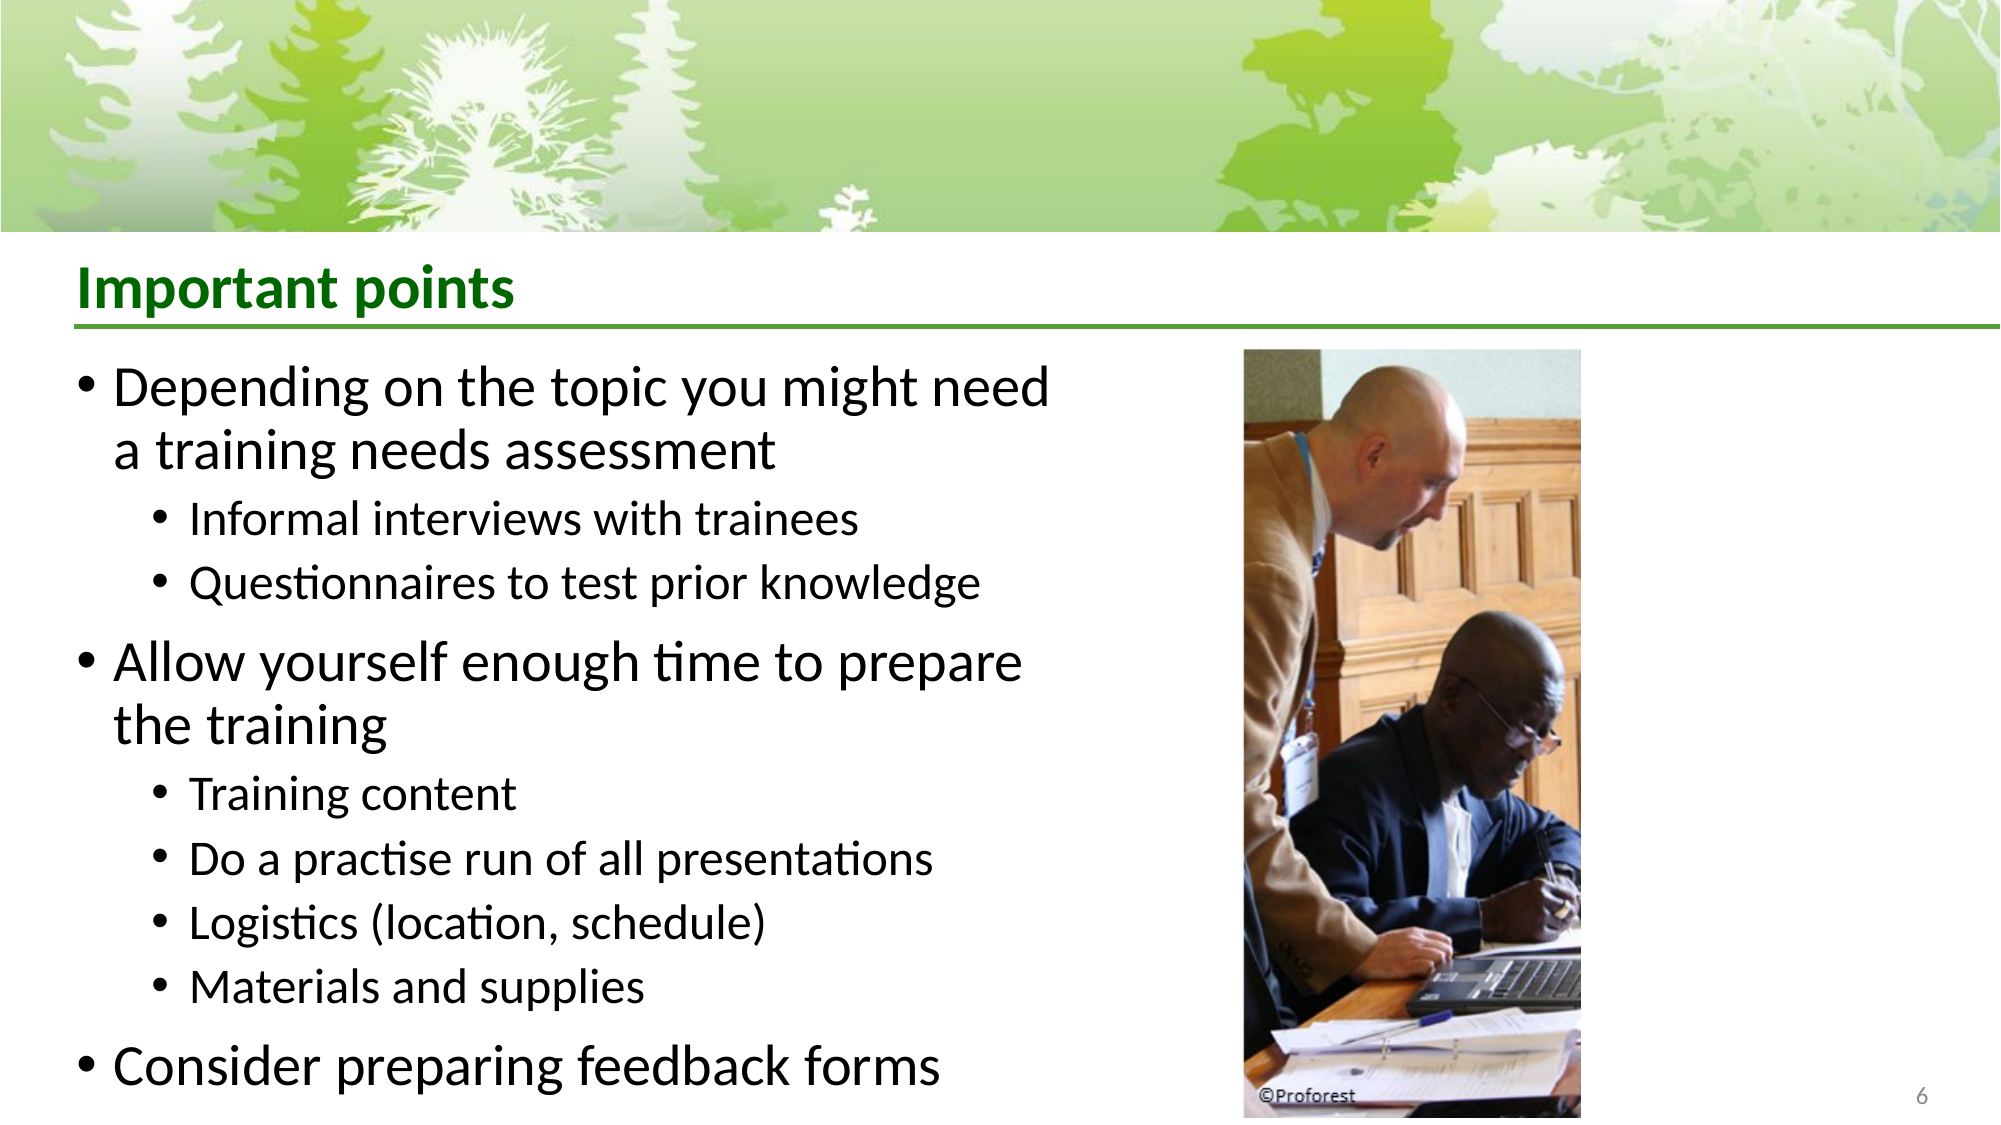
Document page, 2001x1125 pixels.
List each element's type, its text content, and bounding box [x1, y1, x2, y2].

picture [0, 0, 2000, 232]
title Important points [61, 194, 1412, 382]
slide_number 6 [1493, 1065, 1944, 1125]
picture [1241, 348, 1581, 1118]
list Depending on the topic you might need a training needs assessment Informal interviews with trainees Questionnaires to test prior knowledge Allow yourself enough time to prepare the training Training content Do a practise run of all presentations Logistics (location, schedule) Materials and supplies Consider preparing feedback forms [61, 348, 1085, 1125]
